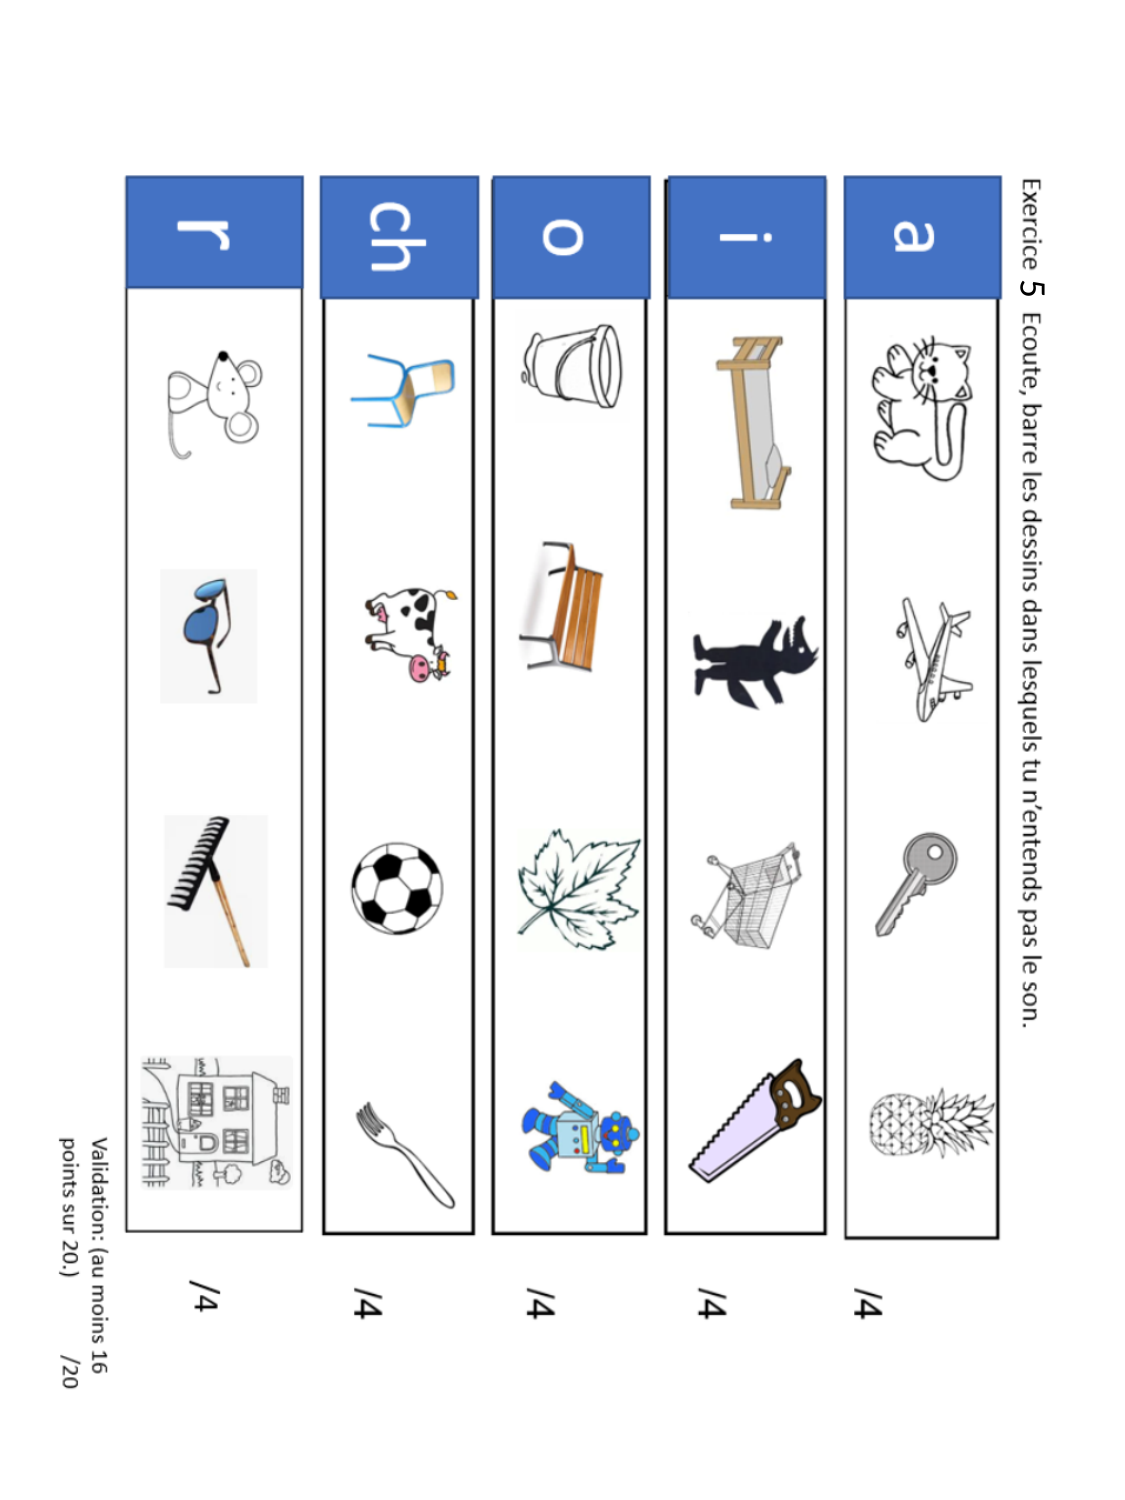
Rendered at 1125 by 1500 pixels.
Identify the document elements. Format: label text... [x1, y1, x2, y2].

text_box 5 [1005, 265, 1066, 271]
picture [0, 108, 1125, 1460]
